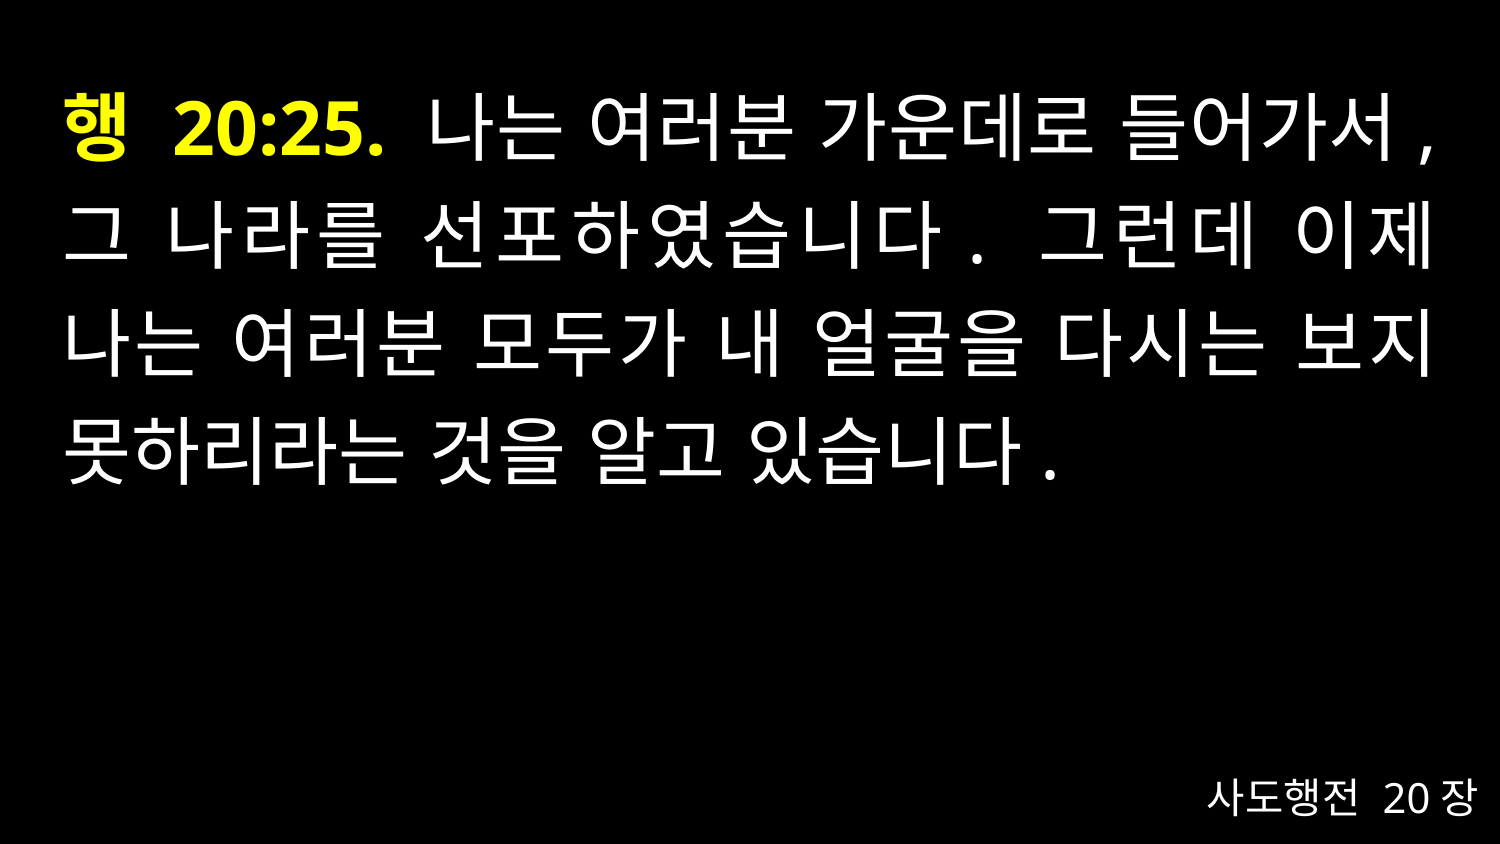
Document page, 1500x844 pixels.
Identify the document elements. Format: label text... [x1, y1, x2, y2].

title 행 20:25. 나는 여러분 가운데로 들어가서, 그 나라를 선포하였습니다. 그런데 이제 나는 여러분 모두가 내 얼굴을 다시는 보지 못하리라는 것을 알고 있습니다. [0, 0, 1500, 844]
subtitle 사도행전 20장 [916, 770, 1500, 844]
